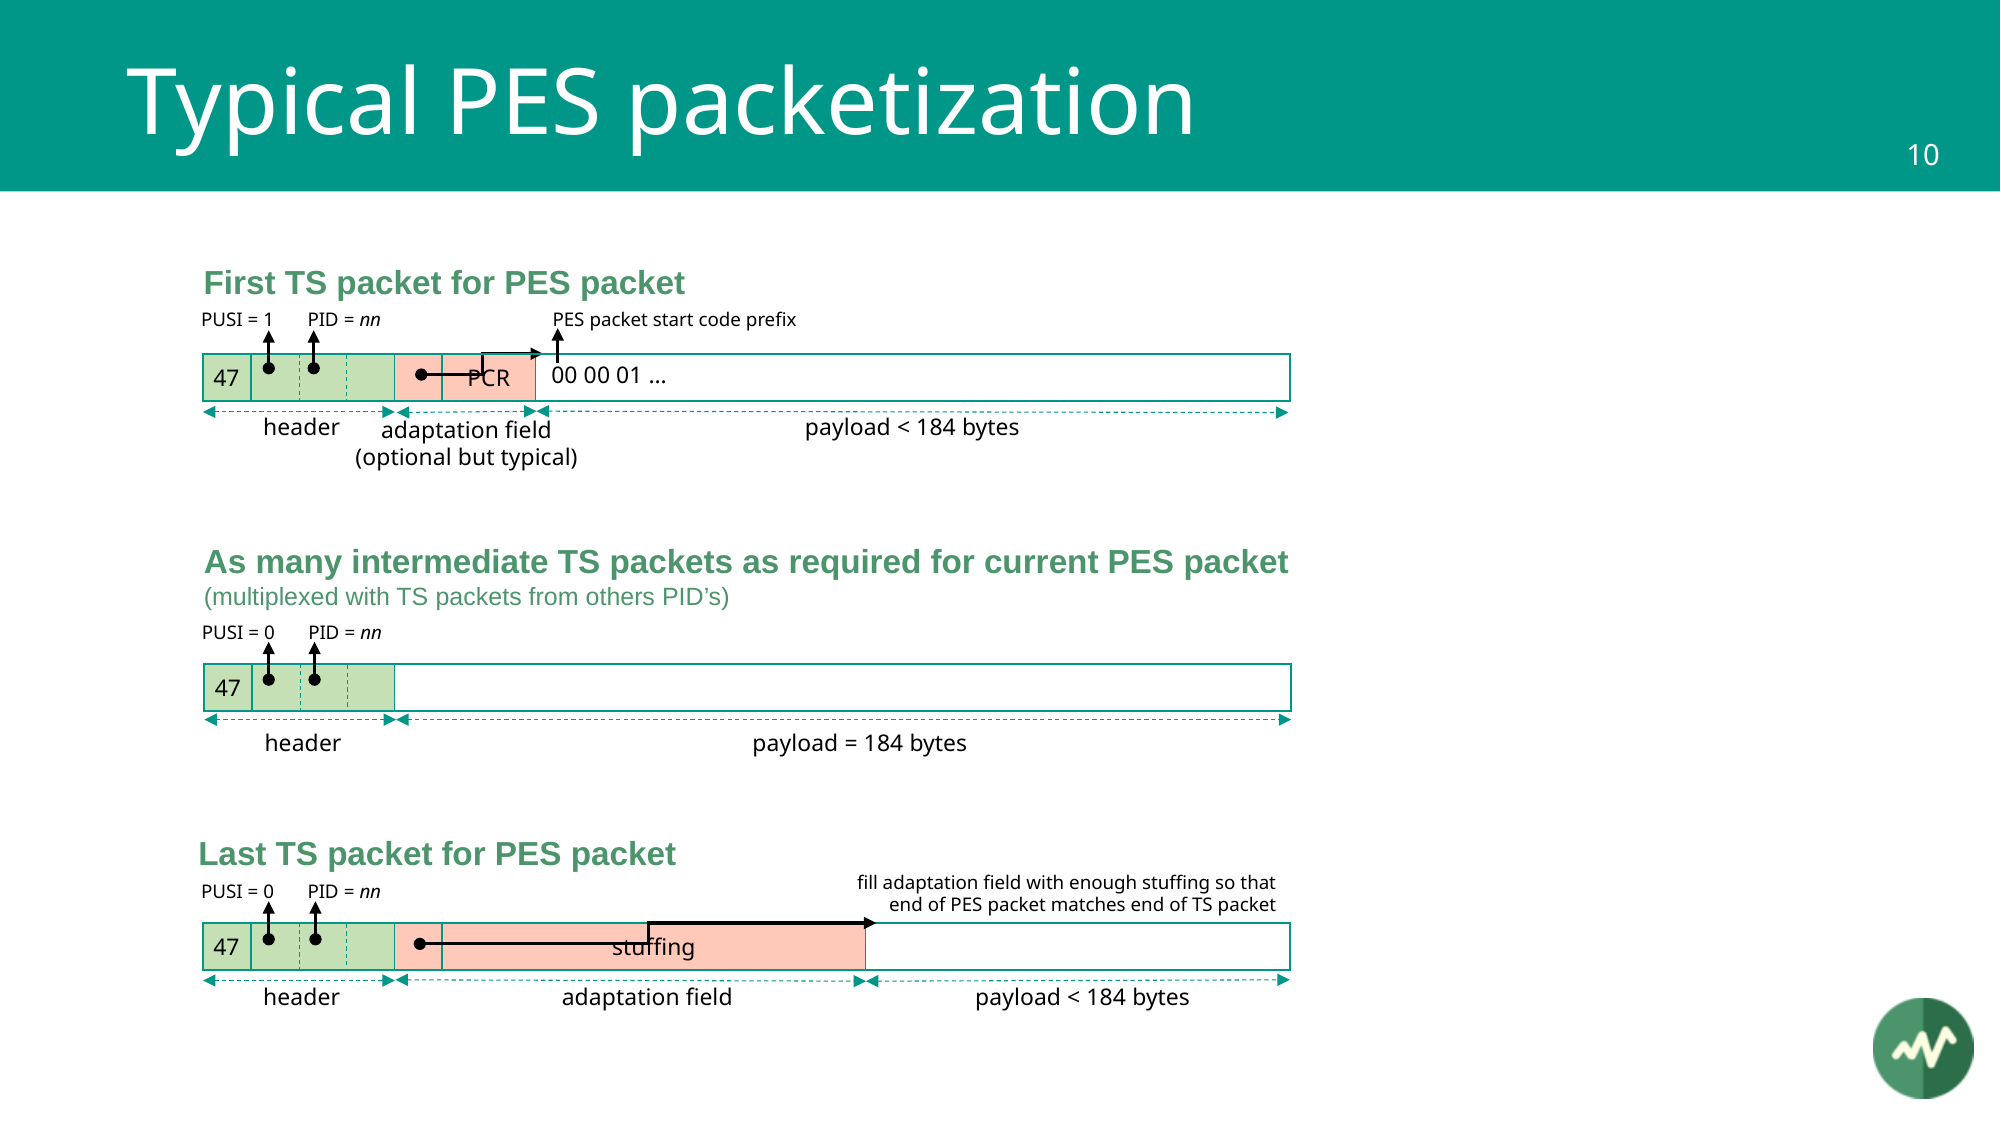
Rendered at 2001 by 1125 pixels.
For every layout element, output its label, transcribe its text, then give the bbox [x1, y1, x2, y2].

title Typical PES packetization [111, 39, 1812, 171]
text_box adaptation field [511, 974, 784, 979]
text_box PUSI = 0 [181, 879, 288, 903]
text_box fill adaptation field with enough stuffing so that end of PES packet matches end of TS packet [763, 870, 1291, 916]
text_box PID = nn [288, 620, 402, 643]
text_box header [183, 974, 420, 1018]
text_box payload = 184 bytes [724, 721, 996, 764]
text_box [419, 922, 877, 944]
text_box [202, 353, 1291, 402]
text_box payload < 184 bytes [946, 982, 1219, 1018]
text_box adaptation field (optional but typical) [330, 408, 603, 478]
text_box PUSI = 0 [182, 620, 288, 643]
text_box [202, 922, 1291, 971]
text_box PES packet start code prefix [537, 309, 892, 331]
text_box 00 00 01 … [536, 352, 761, 395]
text_box PUSI = 1 [181, 307, 288, 331]
text_box Last TS packet for PES packet [183, 824, 1301, 880]
text_box PID = nn [288, 307, 401, 331]
text_box payload < 184 bytes [946, 974, 1219, 979]
text_box First TS packet for PES packet [189, 254, 1307, 309]
text_box As many intermediate TS packets as required for current PES packet (multiplexed with TS packets from others PID’s) [189, 532, 1374, 618]
text_box adaptation field [511, 982, 784, 1018]
text_box PID = nn [288, 879, 401, 903]
picture [1873, 998, 1974, 1099]
text_box header [183, 405, 420, 448]
text_box payload < 184 bytes [776, 405, 1049, 411]
text_box [203, 663, 1292, 712]
text_box header [184, 721, 422, 764]
text_box payload < 184 bytes [776, 413, 1049, 448]
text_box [421, 353, 544, 375]
